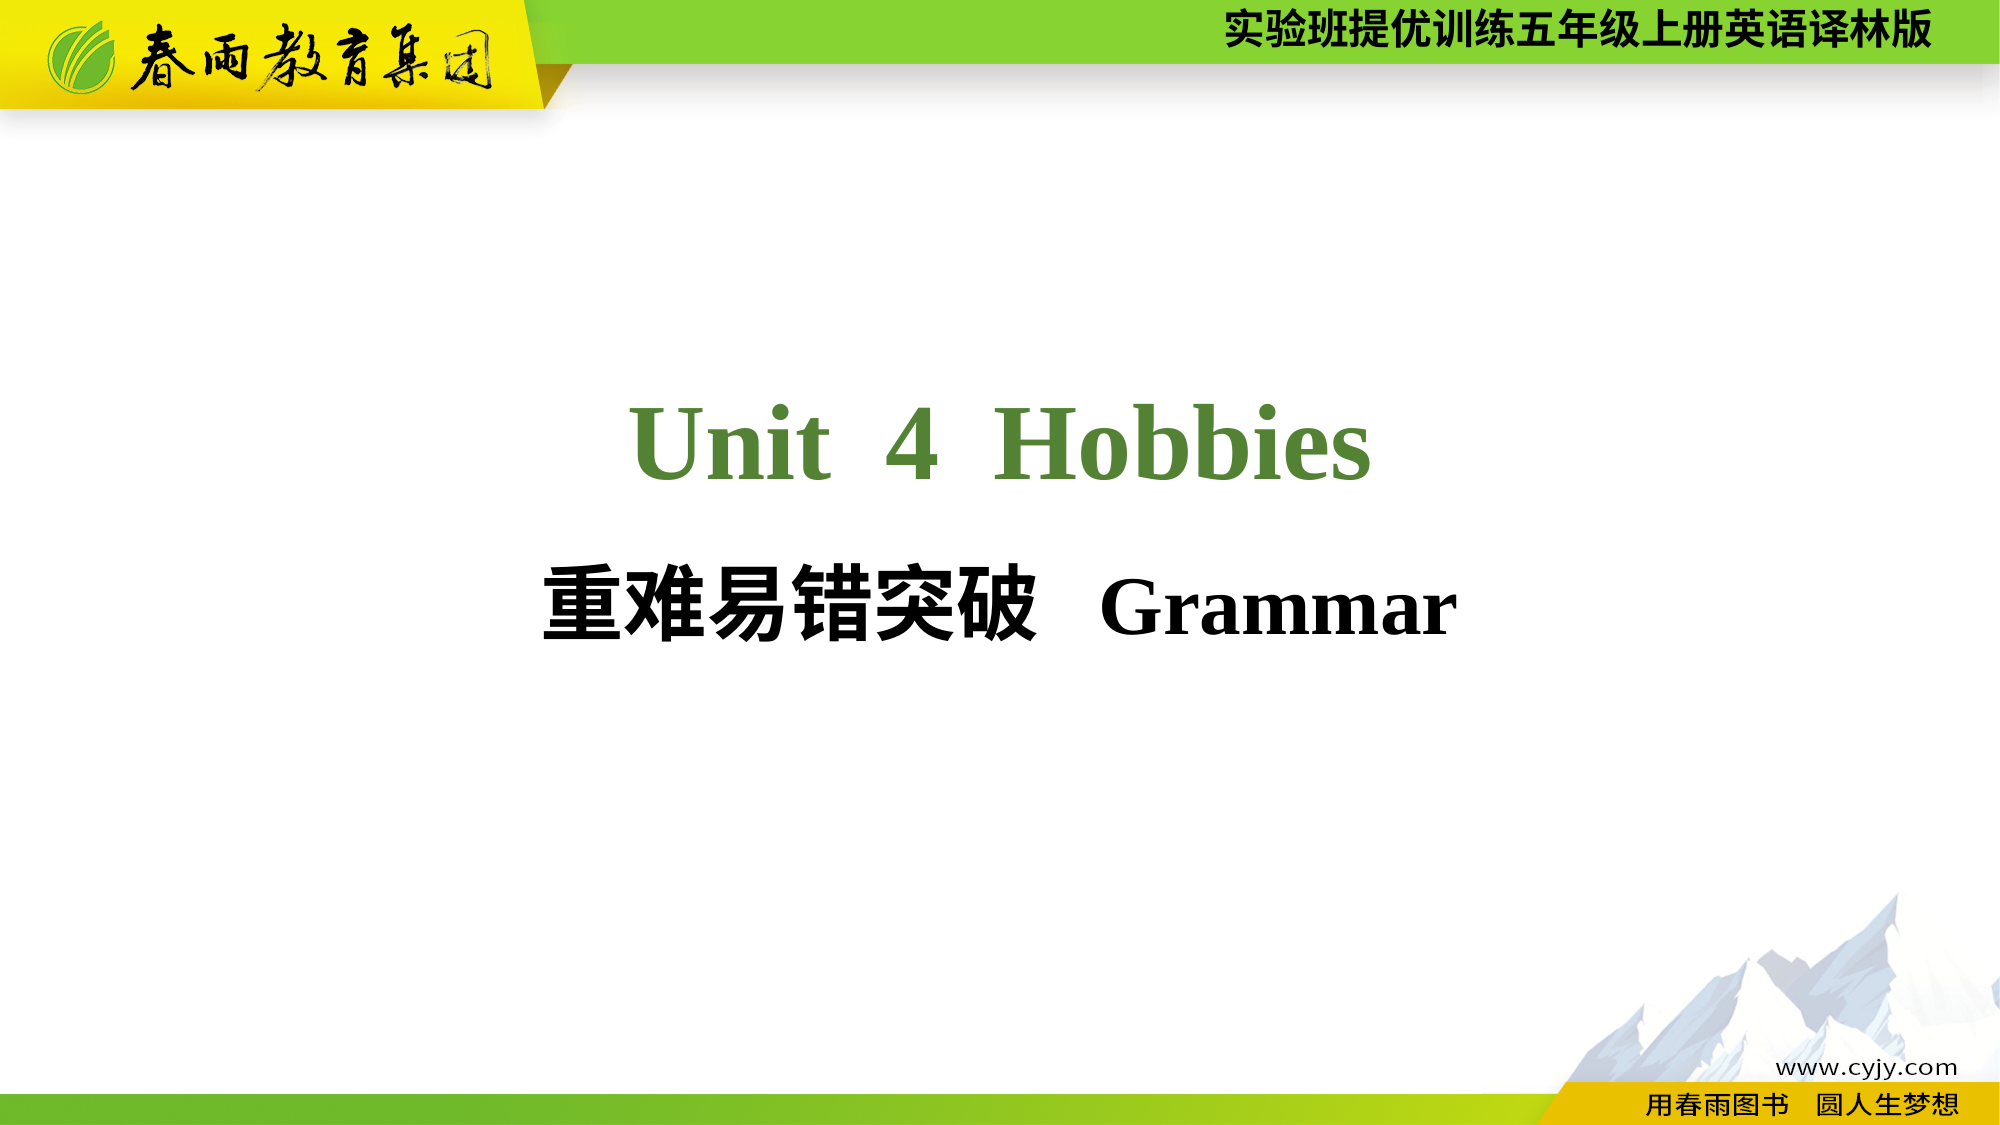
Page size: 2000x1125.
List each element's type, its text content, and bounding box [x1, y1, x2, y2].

picture [0, 659, 2000, 1125]
text_box Unit 4 Hobbies 重难易错突破 Grammar [0, 298, 2000, 659]
picture [0, 0, 2000, 298]
